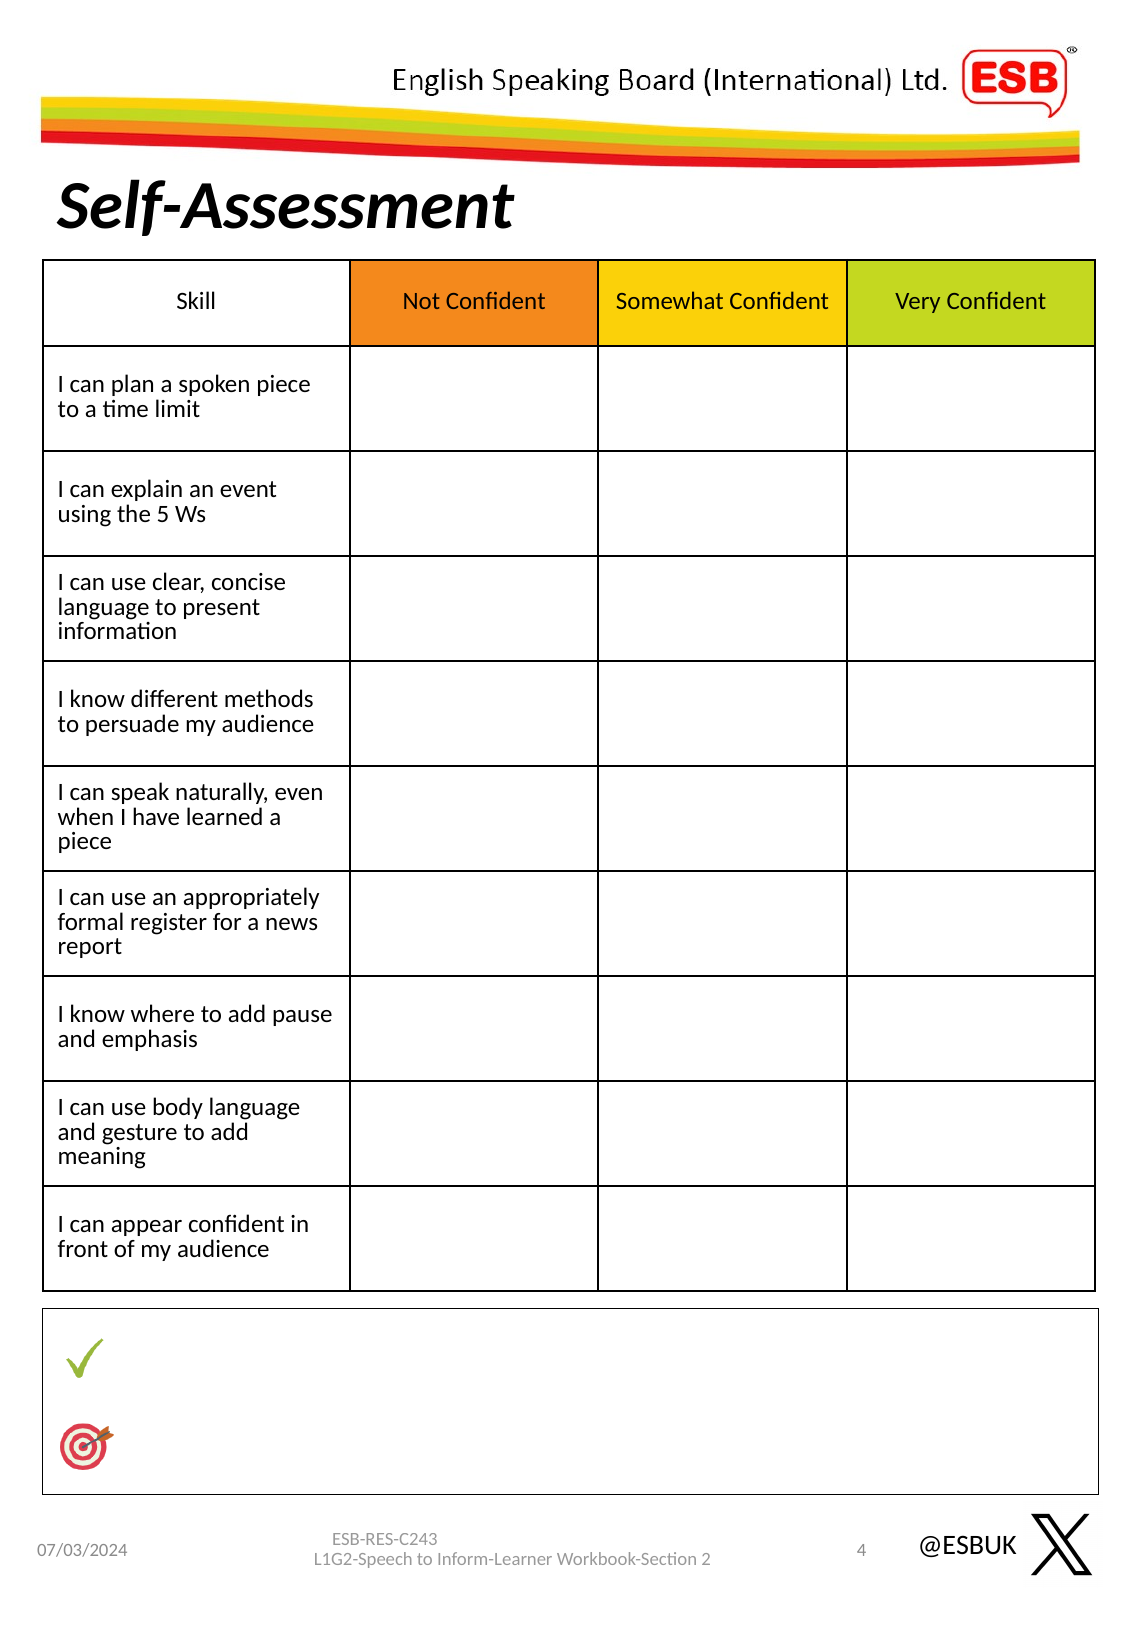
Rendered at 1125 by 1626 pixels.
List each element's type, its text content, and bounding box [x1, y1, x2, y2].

table_header Skill [44, 261, 349, 345]
table_cell [351, 557, 597, 660]
table_cell I can explain an event using the 5 Ws [44, 452, 349, 555]
picture [1022, 1501, 1103, 1589]
table_cell [848, 1187, 1094, 1290]
table_cell [351, 662, 597, 765]
picture [0, 1, 1125, 234]
table_cell [351, 767, 597, 870]
table_header Somewhat Confident [599, 261, 846, 345]
table_cell I can use clear, concise language to present information [44, 557, 349, 660]
table_cell [599, 347, 846, 450]
table_cell [848, 767, 1094, 870]
picture [54, 1328, 116, 1385]
table_cell I know different methods to persuade my audience [44, 662, 349, 765]
table_cell I can appear confident in front of my audience [44, 1187, 349, 1290]
table_cell [848, 872, 1094, 975]
footer ESB-RES-C243 L1G2-Speech to Inform-Learner Workbook-Section 2 [296, 1506, 697, 1593]
table_cell I can use body language and gesture to add meaning [44, 1082, 349, 1185]
table_cell I can speak naturally, even when I have learned a piece [44, 767, 349, 870]
table_header Not Confident [351, 261, 597, 345]
table_cell [848, 557, 1094, 660]
table_cell [599, 872, 846, 975]
table_cell [351, 977, 597, 1080]
table_cell [599, 977, 846, 1080]
table_cell [599, 557, 846, 660]
picture [54, 1414, 118, 1487]
table_cell I can plan a spoken piece to a time limit [44, 347, 349, 450]
text_box [42, 1308, 1099, 1495]
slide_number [22, 1506, 276, 1593]
table_cell [848, 452, 1094, 555]
table_cell [351, 347, 597, 450]
table_cell [351, 1187, 597, 1290]
table_cell I can use an appropriately formal register for a news report [44, 872, 349, 975]
table_cell [351, 452, 597, 555]
table_cell [351, 1082, 597, 1185]
table_cell [848, 1082, 1094, 1185]
slide_number 4 [697, 1506, 882, 1593]
table_cell [599, 1187, 846, 1290]
table_cell [599, 662, 846, 765]
table_cell [351, 872, 597, 975]
title Self-Assessment [42, 152, 1014, 259]
table_cell [599, 767, 846, 870]
table_cell [848, 662, 1094, 765]
table_cell [599, 452, 846, 555]
table_cell [599, 1082, 846, 1185]
table_cell [848, 977, 1094, 1080]
table_cell I know where to add pause and emphasis [44, 977, 349, 1080]
table_cell [848, 347, 1094, 450]
table_header Very Confident [848, 261, 1094, 345]
